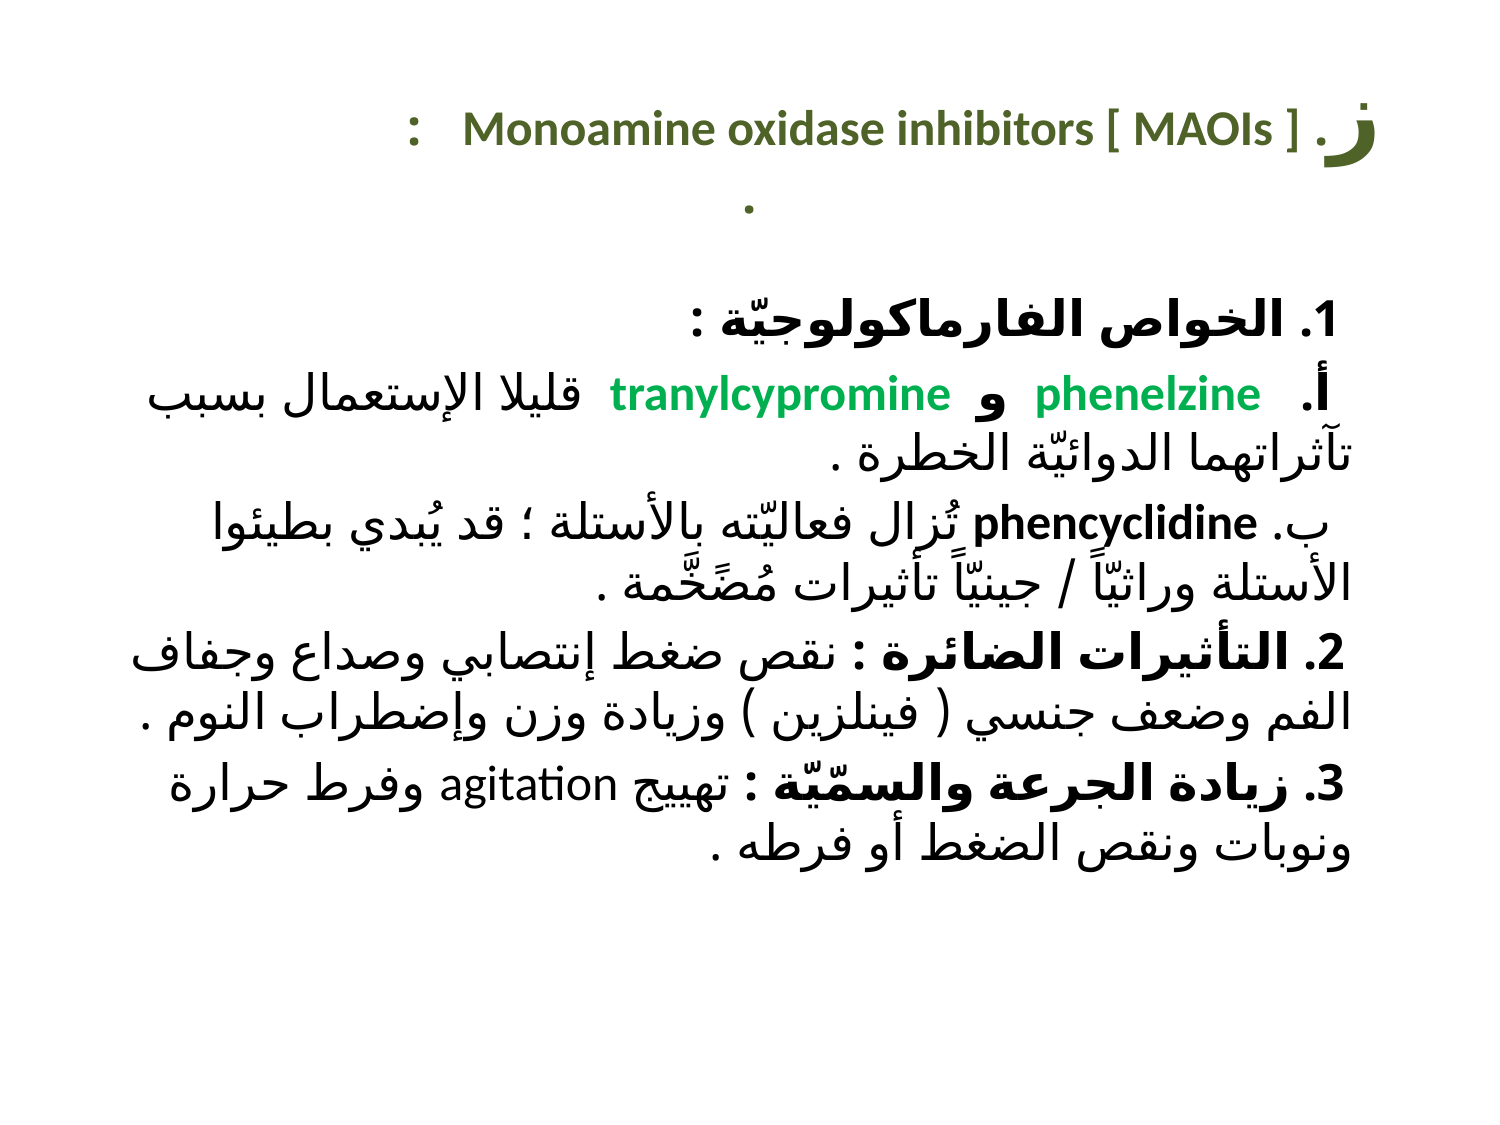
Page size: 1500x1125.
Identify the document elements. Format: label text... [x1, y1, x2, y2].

title ز. Monoamine oxidase inhibitors [ MAOIs ] : . [75, 45, 1425, 233]
list 1. الخواص الفارماكولوجيّة : أ. phenelzine و tranylcypromine قليلا الإستعمال بسبب تآثراتهما الدوائيّة الخطرة . ب. phencyclidine تُزال فعاليّته بالأستلة ؛ قد يُبدي بطيئوا الأستلة وراثيّاً / جينيّاً تأثيرات مُضًخَّمة . 2. التأثيرات الضائرة : نقص ضغط إنتصابي وصداع وجفاف الفم وضعف جنسي ( فينلزين ) وزيادة وزن وإضطراب النوم . 3. زيادة الجرعة والسمّيّة : تهييج agitation وفرط حرارة ونوبات ونقص الضغط أو فرطه . [75, 262, 1425, 1005]
